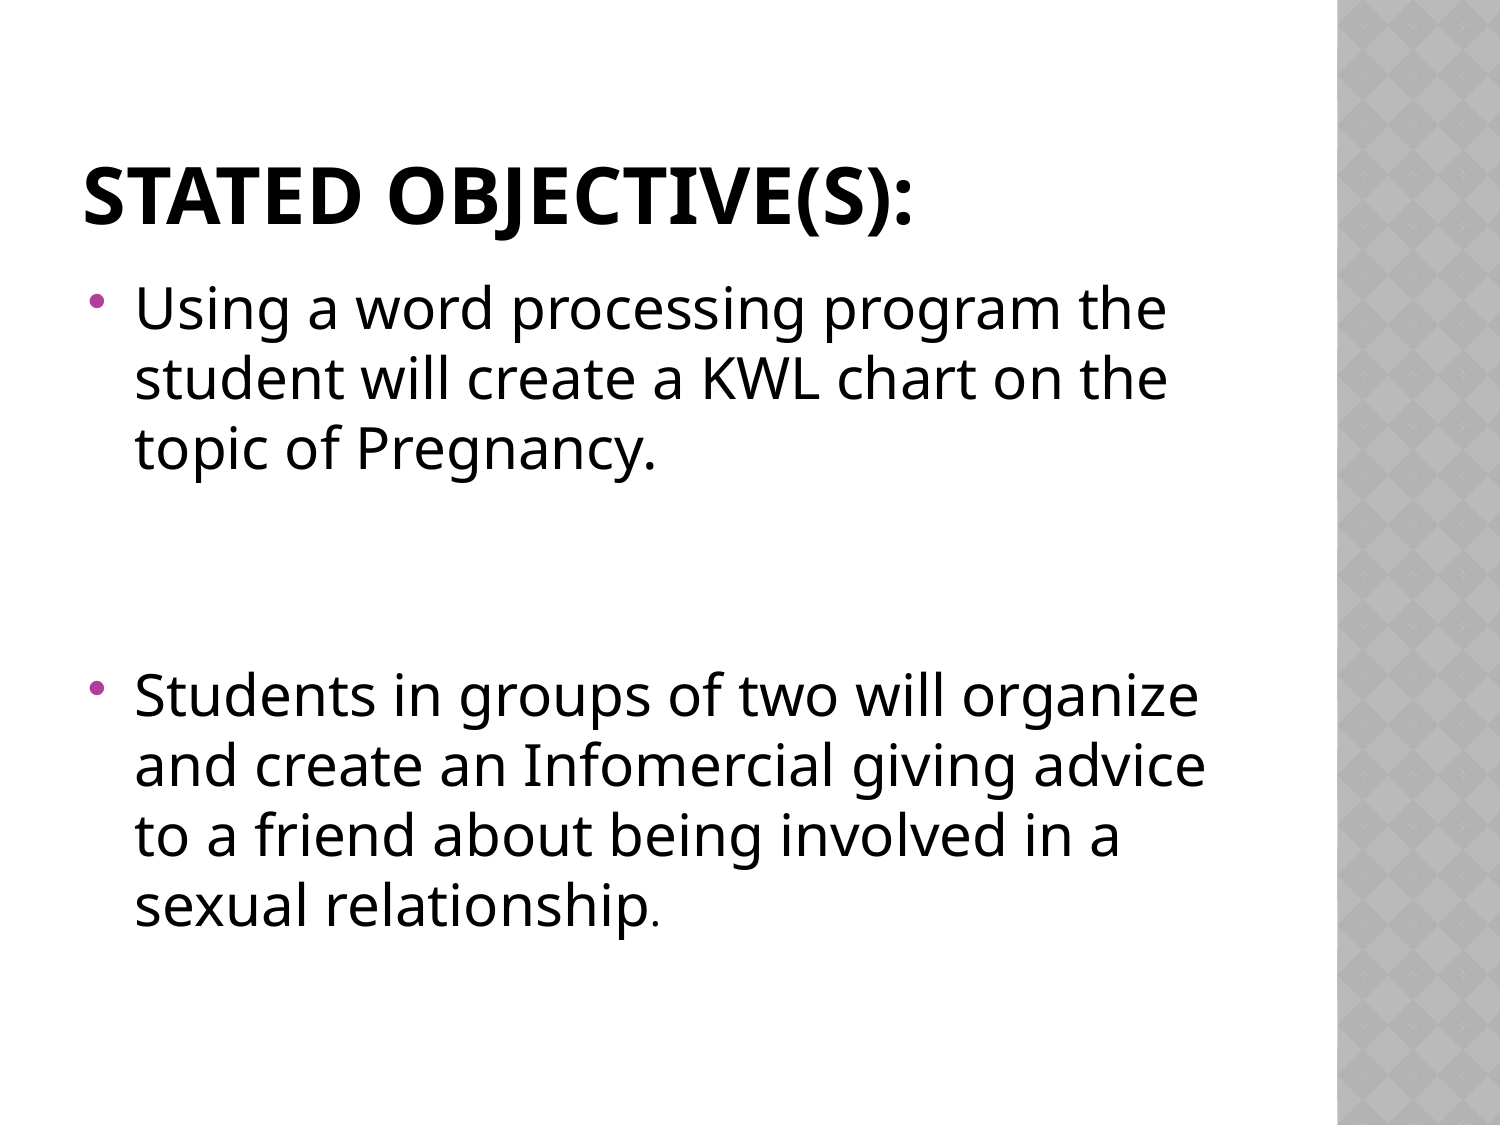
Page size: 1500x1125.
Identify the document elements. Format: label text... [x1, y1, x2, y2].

list Using a word processing program the student will create a KWL chart on the topic of Pregnancy. Students in groups of two will organize and create an Infomercial giving advice to a friend about being involved in a sexual relationship. [75, 264, 1263, 1059]
title Stated Objective(s): [75, 52, 1263, 240]
